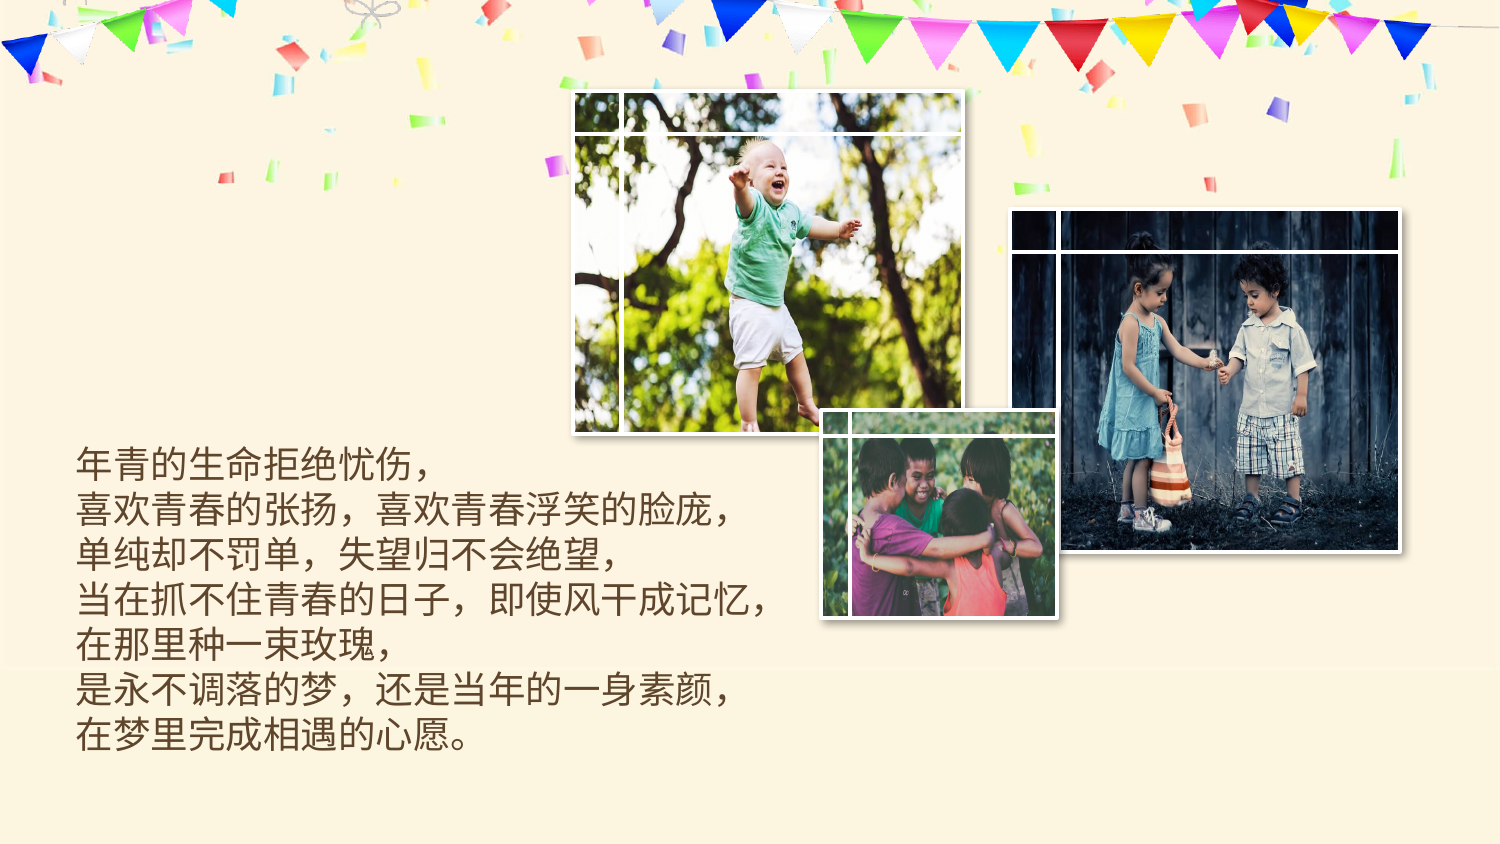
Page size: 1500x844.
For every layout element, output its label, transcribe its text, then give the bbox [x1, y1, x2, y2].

text_box [1008, 207, 1402, 554]
picture [0, 0, 1500, 670]
text_box 年青的生命拒绝忧伤， 喜欢青春的张扬，喜欢青春浮笑的脸庞， 单纯却不罚单，失望归不会绝望， 当在抓不住青春的日子，即使风干成记忆， 在那里种一束玫瑰， 是永不调落的梦，还是当年的一身素颜， 在梦里完成相遇的心愿。 [61, 433, 987, 844]
text_box [571, 89, 965, 433]
text_box [819, 408, 1059, 620]
